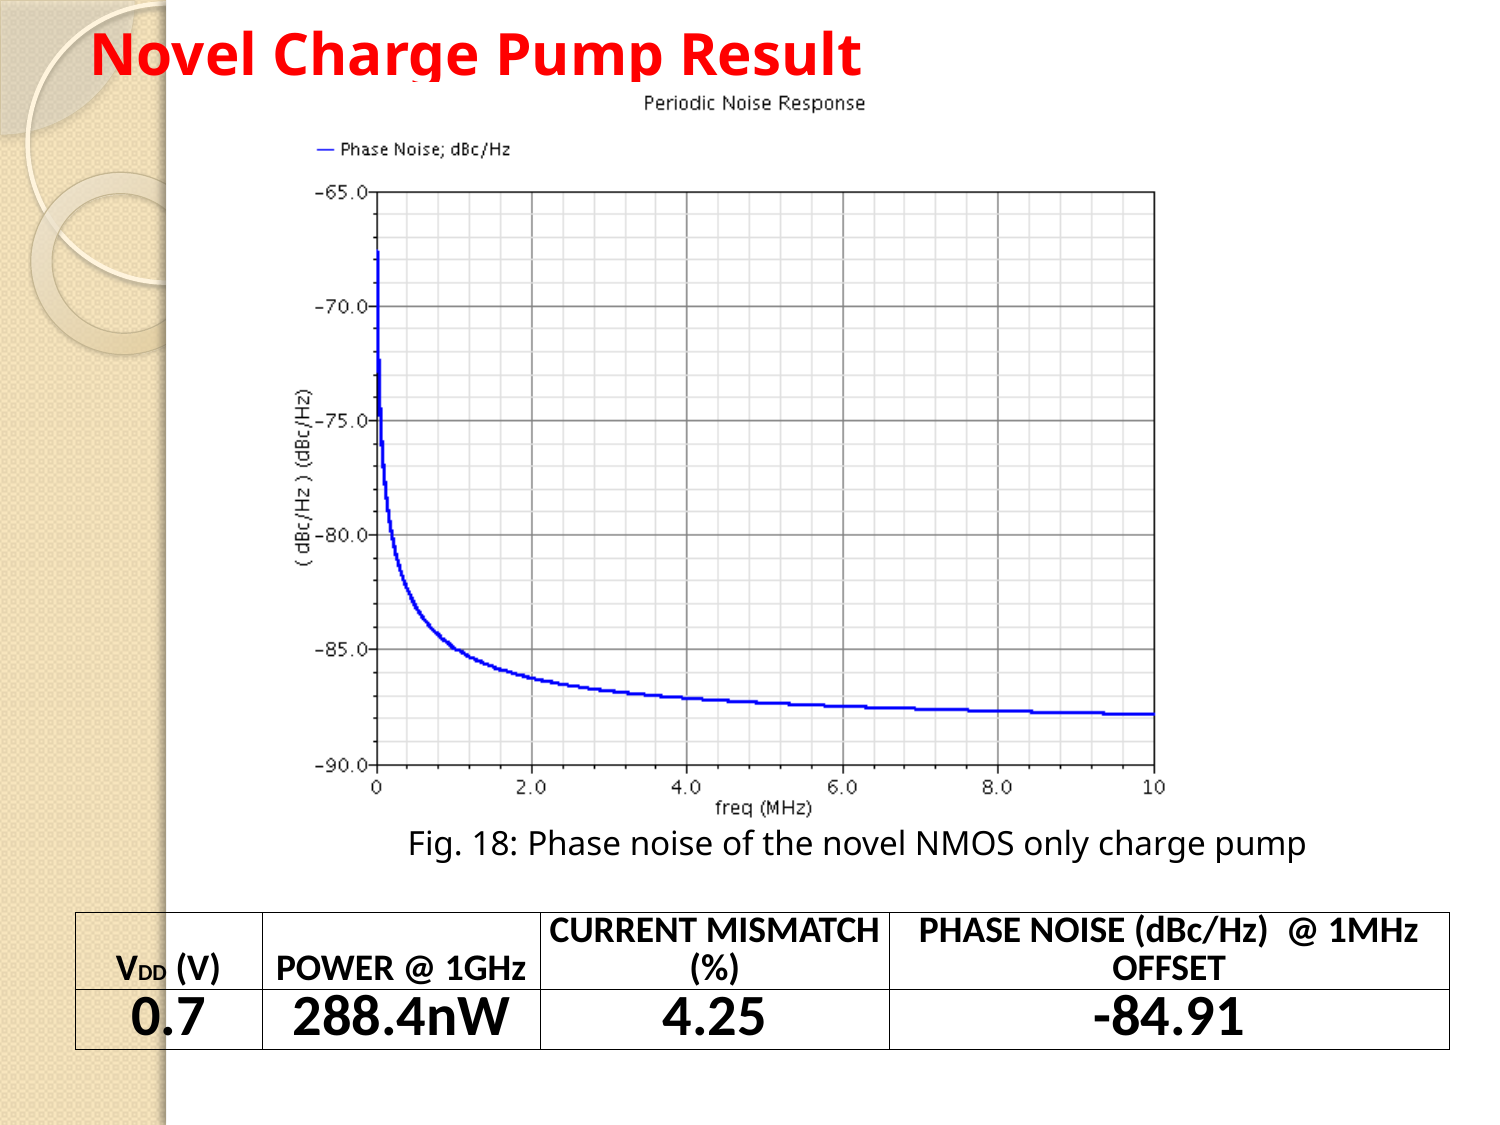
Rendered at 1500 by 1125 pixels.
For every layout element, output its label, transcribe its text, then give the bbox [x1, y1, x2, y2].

table_header POWER @ 1GHz [263, 913, 540, 989]
table_cell -84.91 [890, 990, 1449, 1049]
table_header PHASE NOISE (dBc/Hz) @ 1MHz OFFSET [890, 913, 1449, 989]
table_header VDD (V) [76, 913, 262, 989]
text_box Fig. 18: Phase noise of the novel NMOS only charge pump [374, 812, 1338, 882]
table_cell 4.25 [541, 990, 889, 1049]
table_header CURRENT MISMATCH (%) [541, 913, 889, 989]
table_cell 288.4nW [263, 990, 540, 1049]
table_cell 0.7 [76, 990, 262, 1049]
picture [274, 82, 1232, 835]
title Novel Charge Pump Result [75, 4, 1425, 100]
